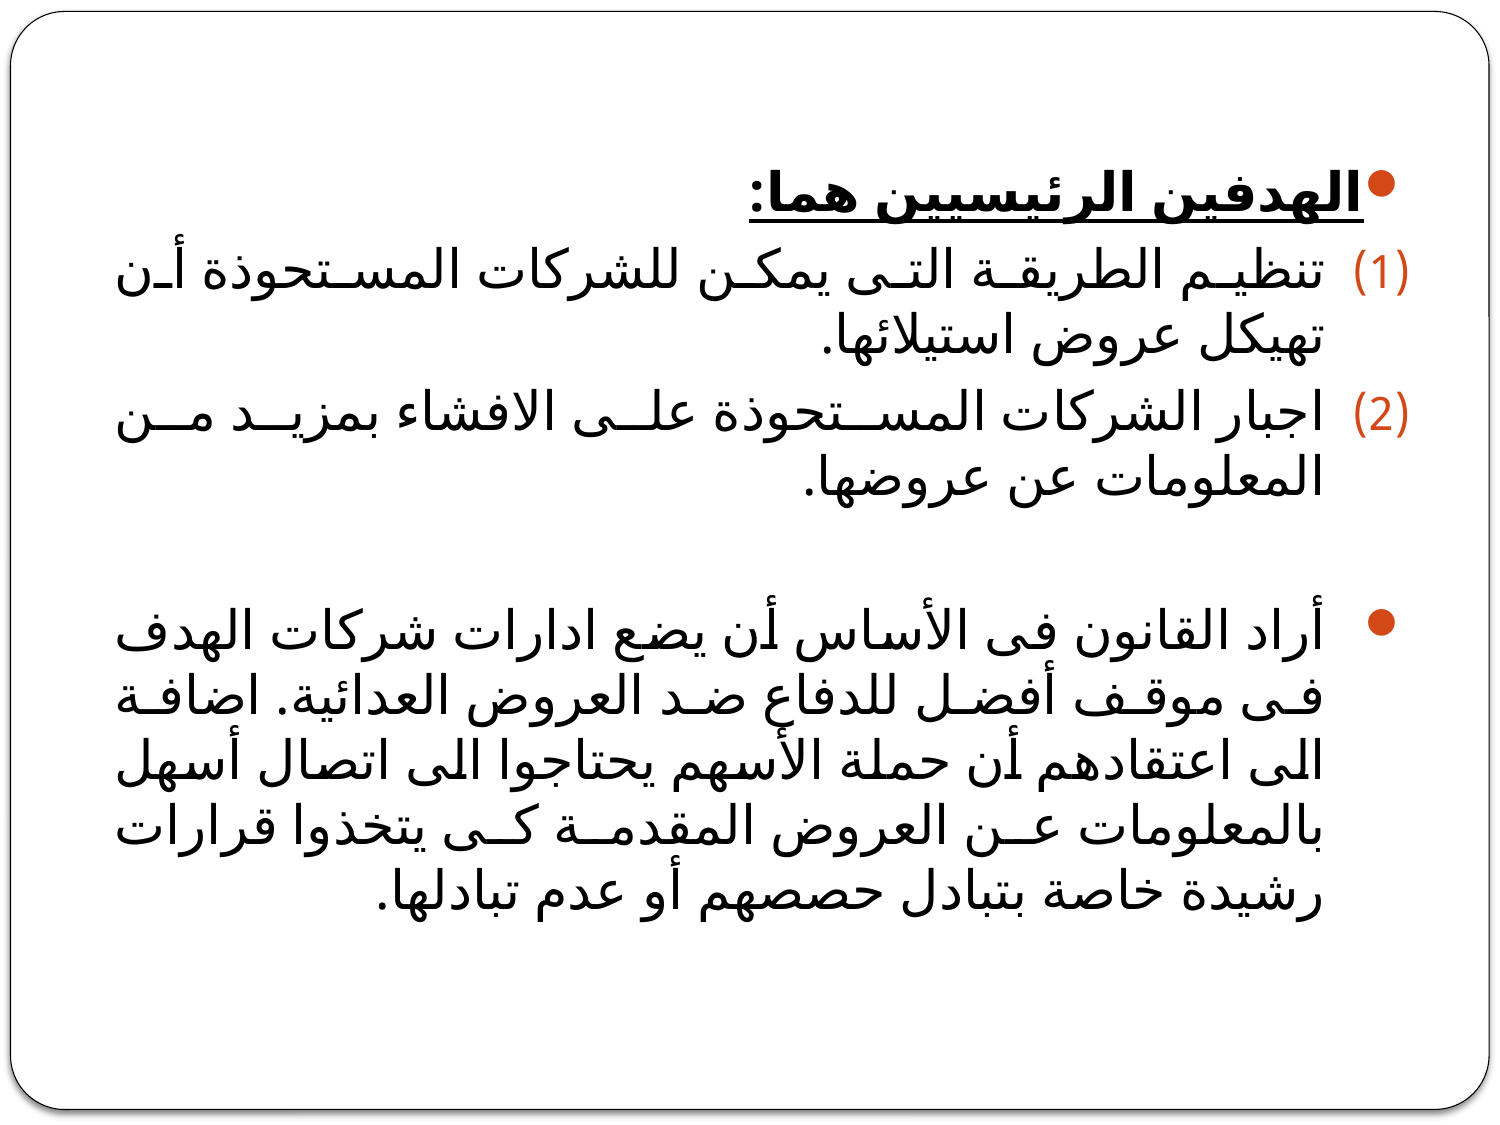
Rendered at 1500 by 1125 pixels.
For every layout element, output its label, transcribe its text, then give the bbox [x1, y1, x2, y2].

list الهدفين الرئيسيين هما: تنظيم الطريقة التى يمكن للشركات المستحوذة أن تهيكل عروض استيلائها. اجبار الشركات المستحوذة على الافشاء بمزيد من المعلومات عن عروضها. أراد القانون فى الأساس أن يضع ادارات شركات الهدف فى موقف أفضل للدفاع ضد العروض العدائية. اضافة الى اعتقادهم أن حملة الأسهم يحتاجوا الى اتصال أسهل بالمعلومات عن العروض المقدمة كى يتخذوا قرارات رشيدة خاصة بتبادل حصصهم أو عدم تبادلها. [99, 149, 1425, 988]
